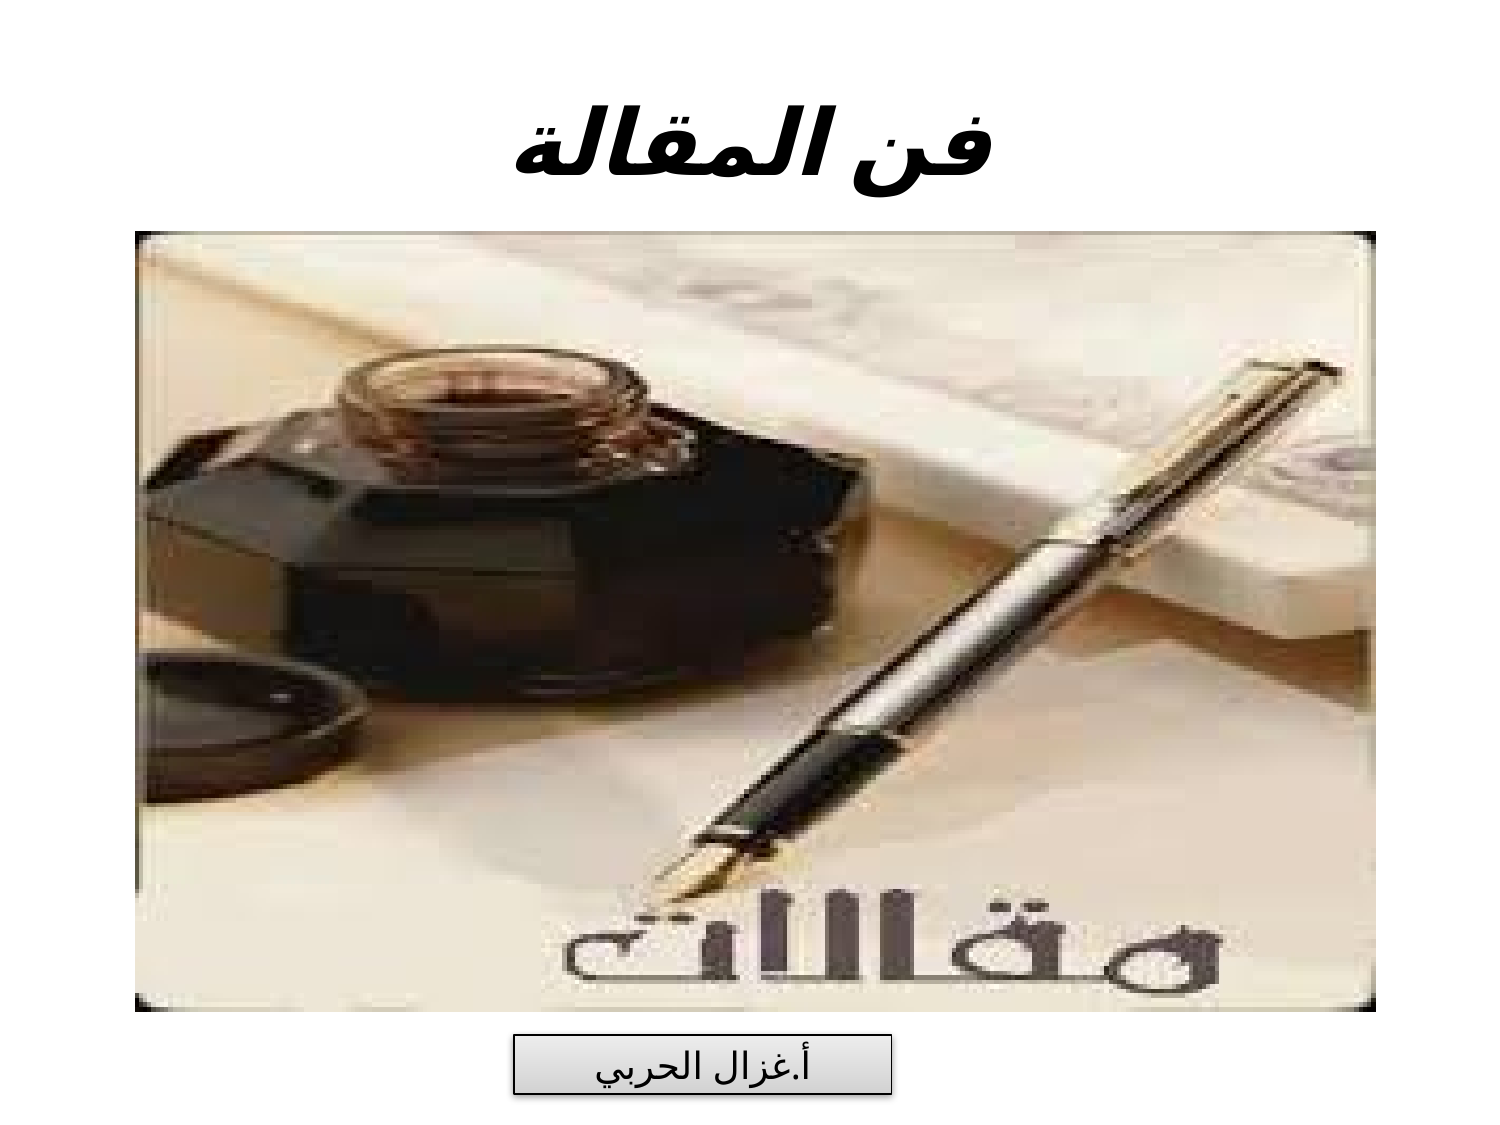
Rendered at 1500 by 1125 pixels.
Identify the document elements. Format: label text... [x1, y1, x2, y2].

text_box أ.غزال الحربي [513, 1034, 892, 1095]
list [135, 231, 1377, 1012]
title فن المقالة [75, 45, 1425, 233]
